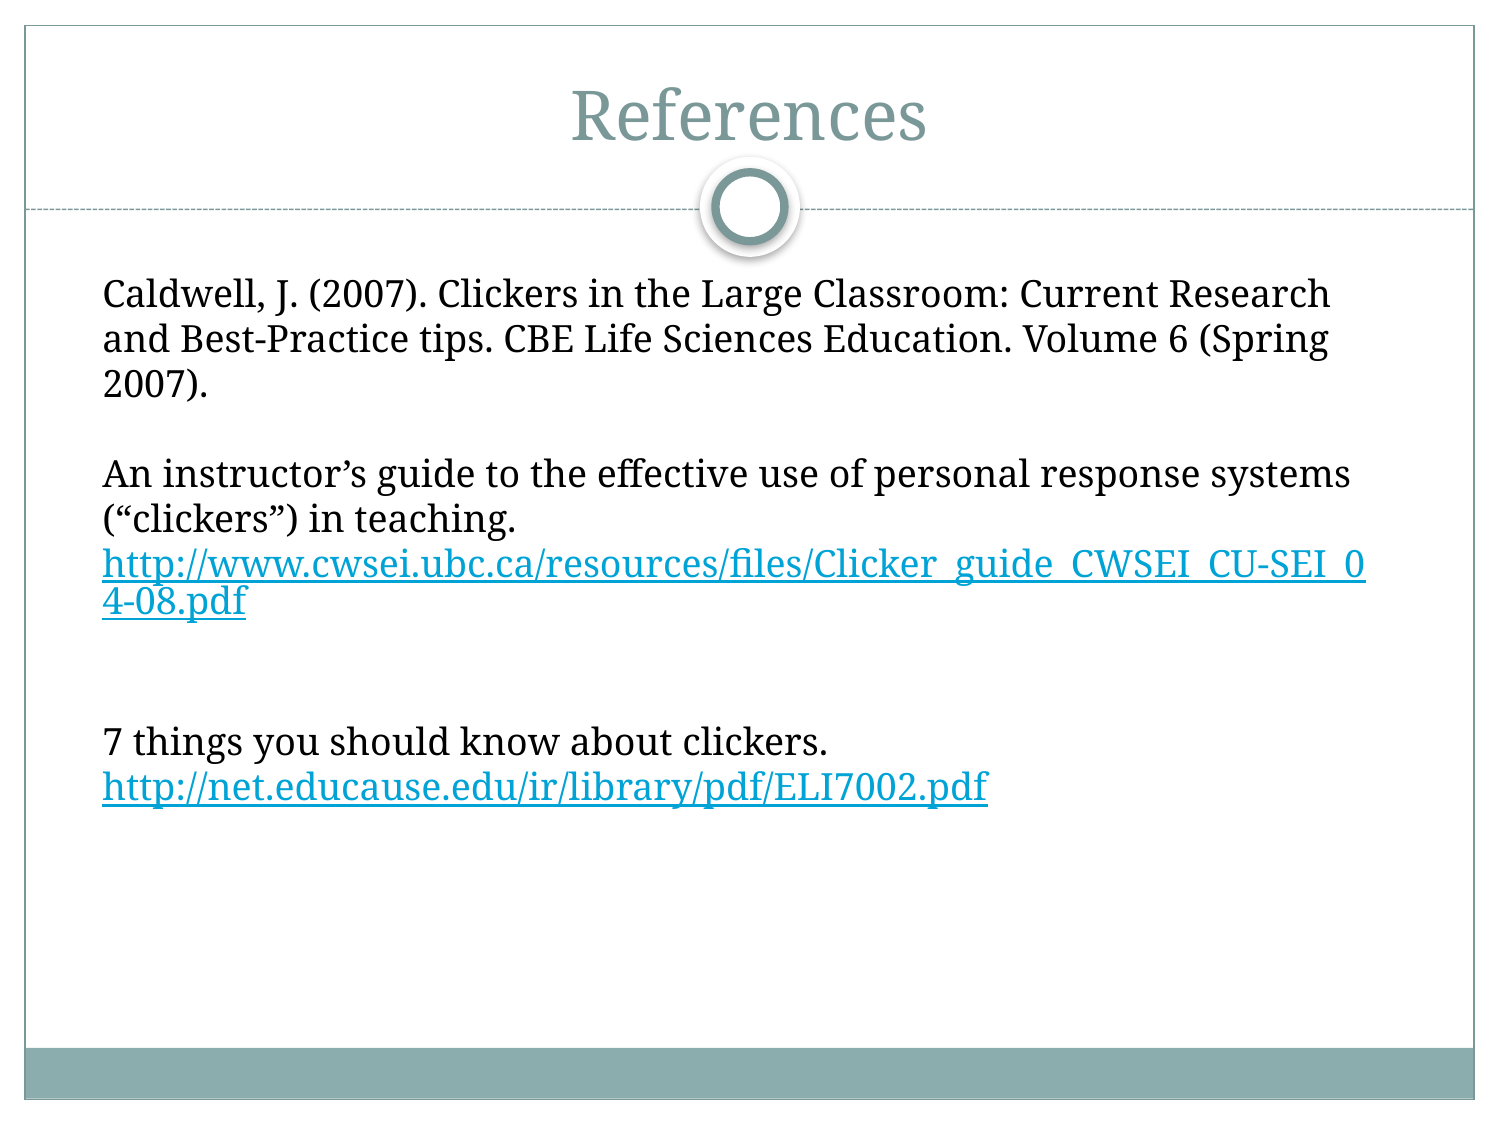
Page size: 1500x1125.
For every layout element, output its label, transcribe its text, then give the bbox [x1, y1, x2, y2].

title References [49, 37, 1450, 162]
text_box Caldwell, J. (2007). Clickers in the Large Classroom: Current Research and Best-Practice tips. CBE Life Sciences Education. Volume 6 (Spring 2007). An instructor’s guide to the effective use of personal response systems (“clickers”) in teaching. http://www.cwsei.ubc.ca/resources/files/Clicker_guide_CWSEI_CU-SEI_04-08.pdf 7 things you should know about clickers. http://net.educause.edu/ir/library/pdf/ELI7002.pdf [87, 262, 1388, 785]
